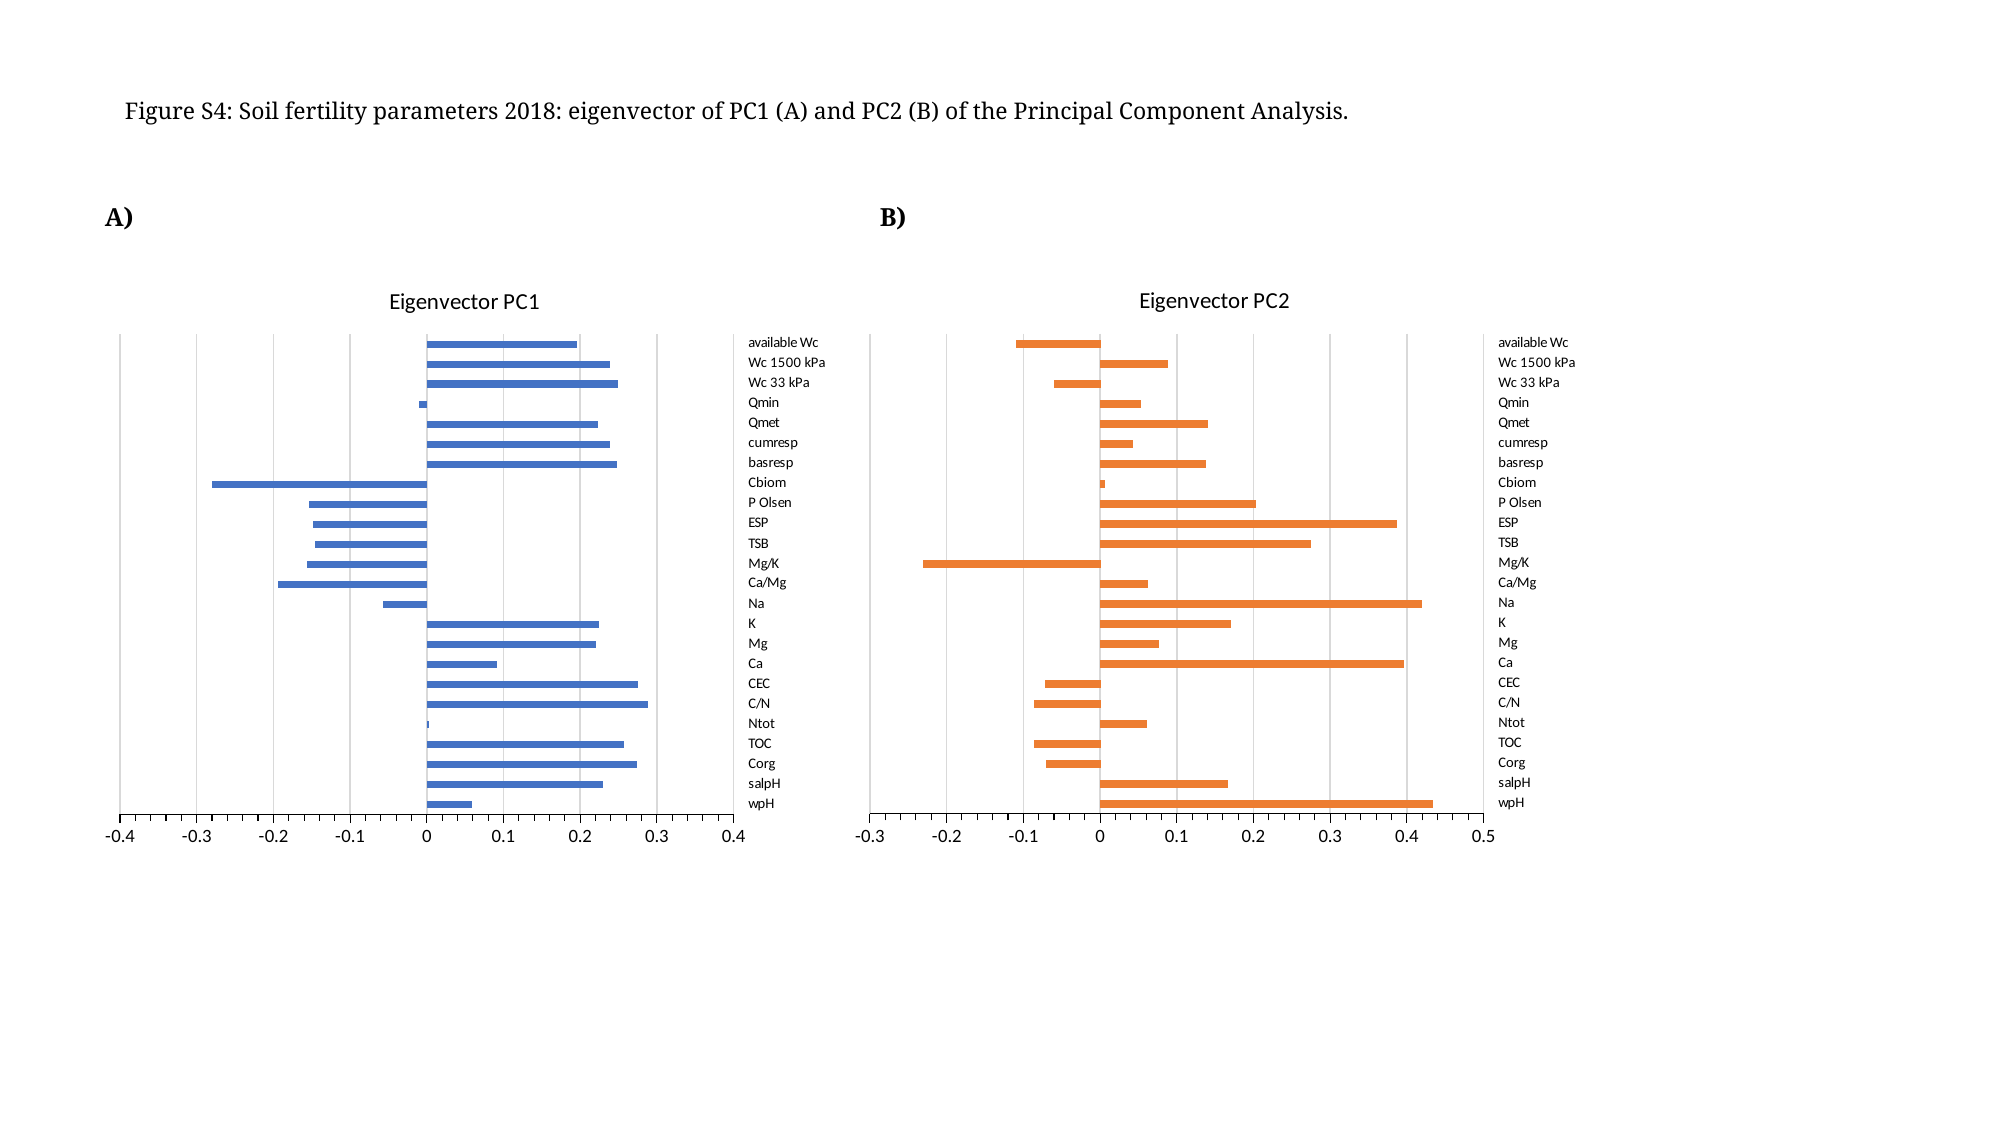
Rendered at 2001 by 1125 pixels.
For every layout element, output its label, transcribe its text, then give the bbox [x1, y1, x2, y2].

text_box A) [90, 193, 164, 239]
text_box B) [865, 193, 939, 239]
chart [89, 264, 1590, 860]
text_box Figure S4: Soil fertility parameters 2018: eigenvector of PC1 (A) and PC2 (B) of the Principal Component Analysis. [110, 88, 1590, 132]
